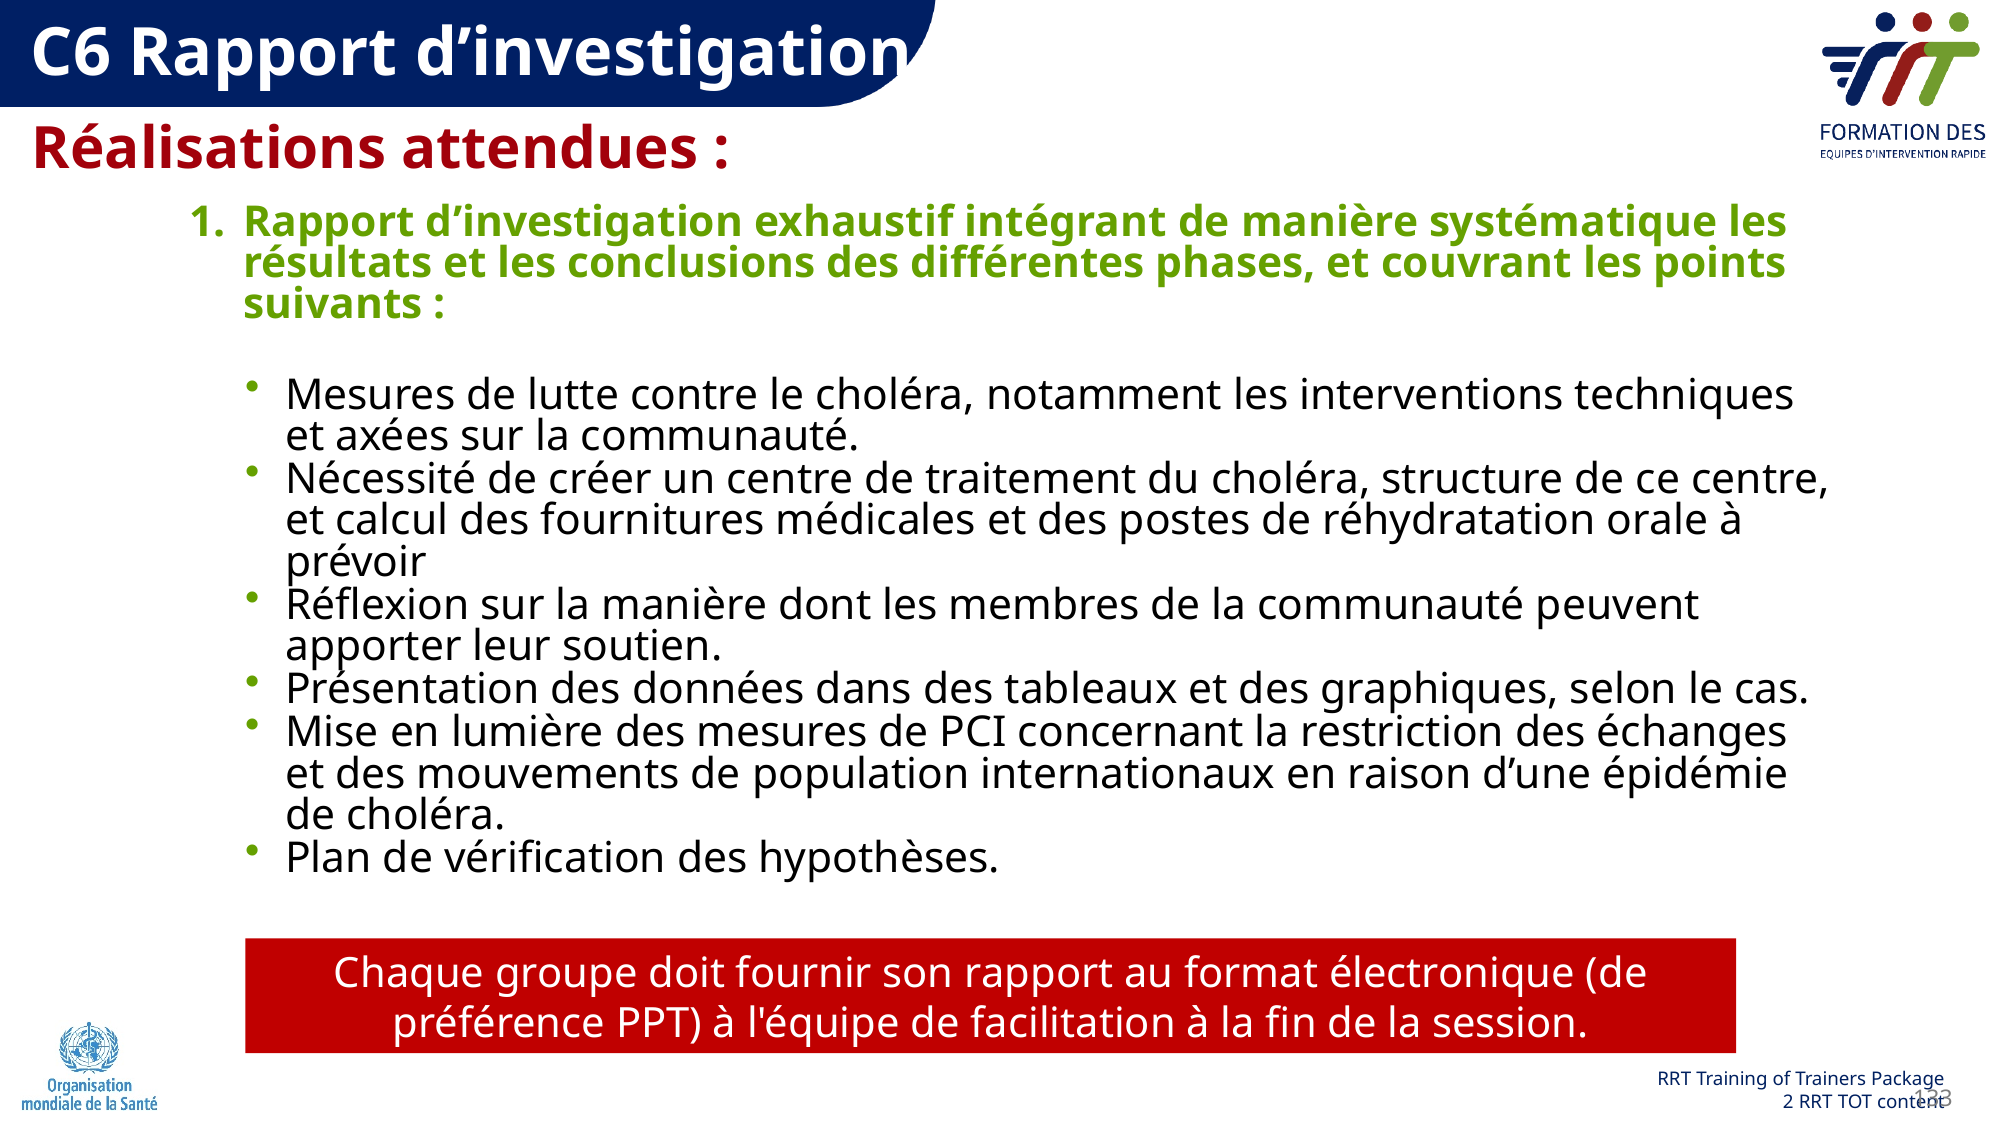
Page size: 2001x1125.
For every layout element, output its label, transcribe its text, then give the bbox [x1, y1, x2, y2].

picture [20, 1020, 158, 1111]
text_box C6 Rapport d’investigation [23, 10, 1535, 113]
text_box Réalisations attendues : [24, 113, 1087, 190]
picture [0, 0, 936, 107]
list Rapport d’investigation exhaustif intégrant de manière systématique les résultats et les conclusions des différentes phases, et couvrant les points suivants : Mesures de lutte contre le choléra, notamment les interventions techniques et axées sur la communauté. Nécessité de créer un centre de traitement du choléra, structure de ce centre, et calcul des fournitures médicales et des postes de réhydratation orale à prévoir Réflexion sur la manière dont les membres de la communauté peuvent apporter leur soutien. Présentation des données dans des tableaux et des graphiques, selon le cas. Mise en lumière des mesures de PCI concernant la restriction des échanges et des mouvements de population internationaux en raison d’une épidémie de choléra. Plan de vérification des hypothèses. [181, 195, 1843, 925]
picture [1820, 11, 1986, 160]
text_box Chaque groupe doit fournir son rapport au format électronique (de préférence PPT) à l'équipe de facilitation à la fin de la session. [245, 938, 1737, 1054]
